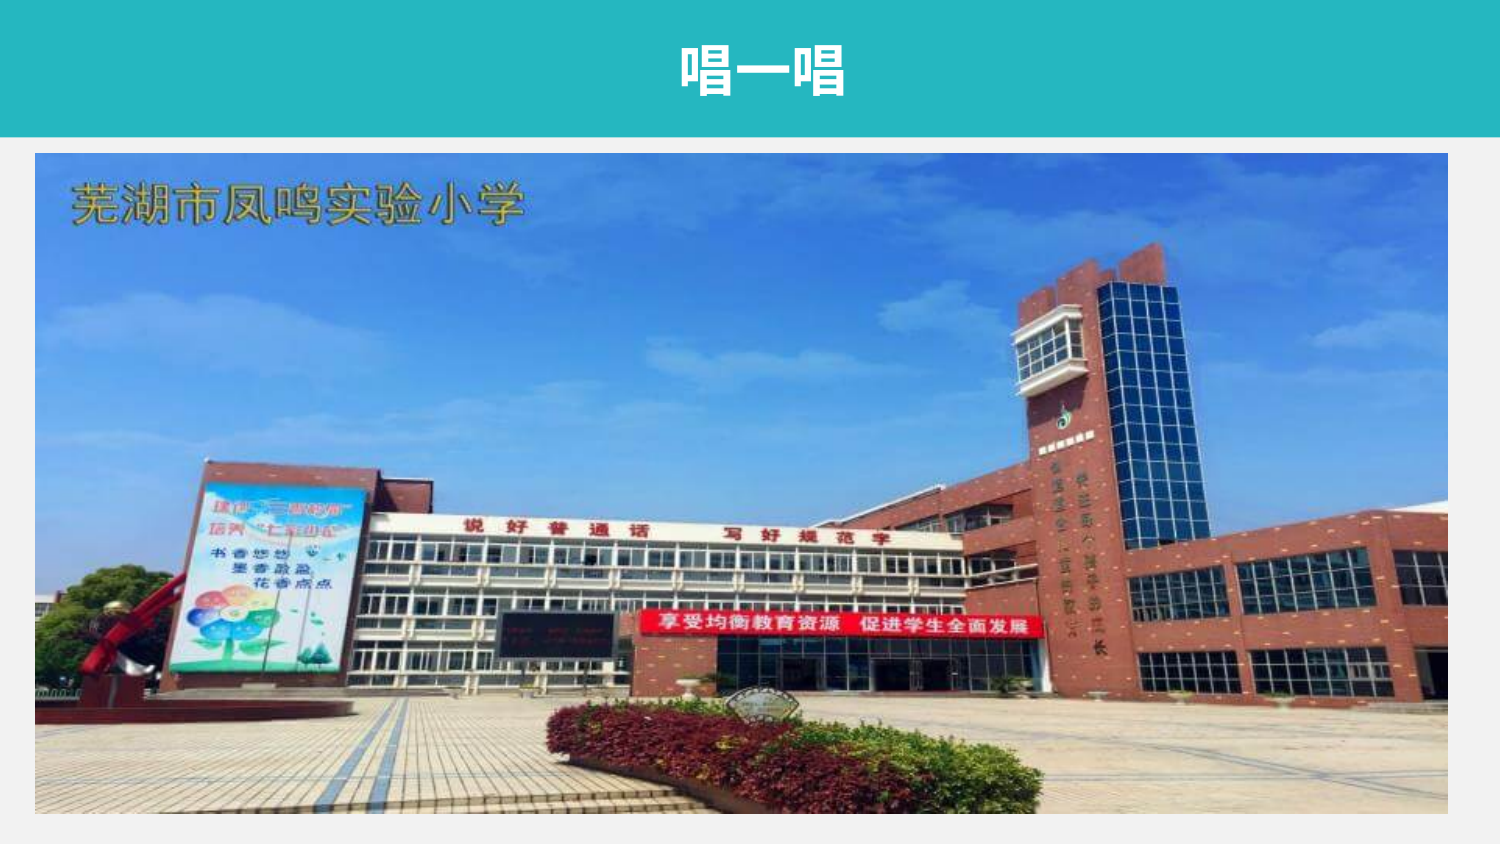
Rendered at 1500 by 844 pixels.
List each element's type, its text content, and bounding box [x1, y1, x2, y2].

text_box 唱一唱 [428, 29, 1072, 108]
picture [35, 153, 1449, 814]
text_box [0, 0, 1500, 138]
